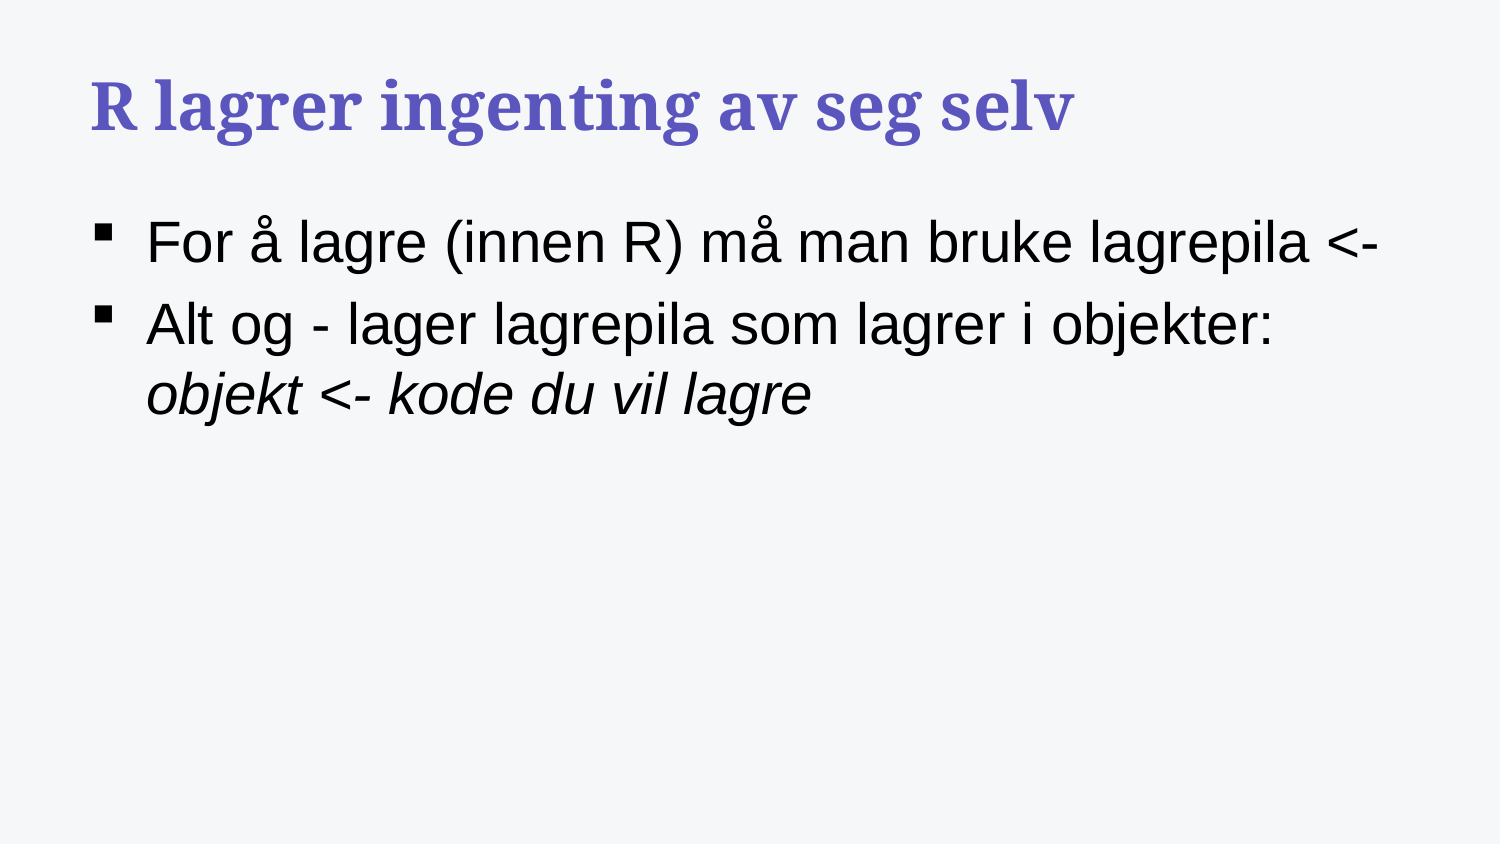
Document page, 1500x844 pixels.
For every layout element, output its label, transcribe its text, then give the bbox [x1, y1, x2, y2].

list For å lagre (innen R) må man bruke lagrepila <- Alt og - lager lagrepila som lagrer i objekter: objekt <- kode du vil lagre [75, 196, 1425, 754]
title R lagrer ingenting av seg selv [75, 33, 1425, 175]
